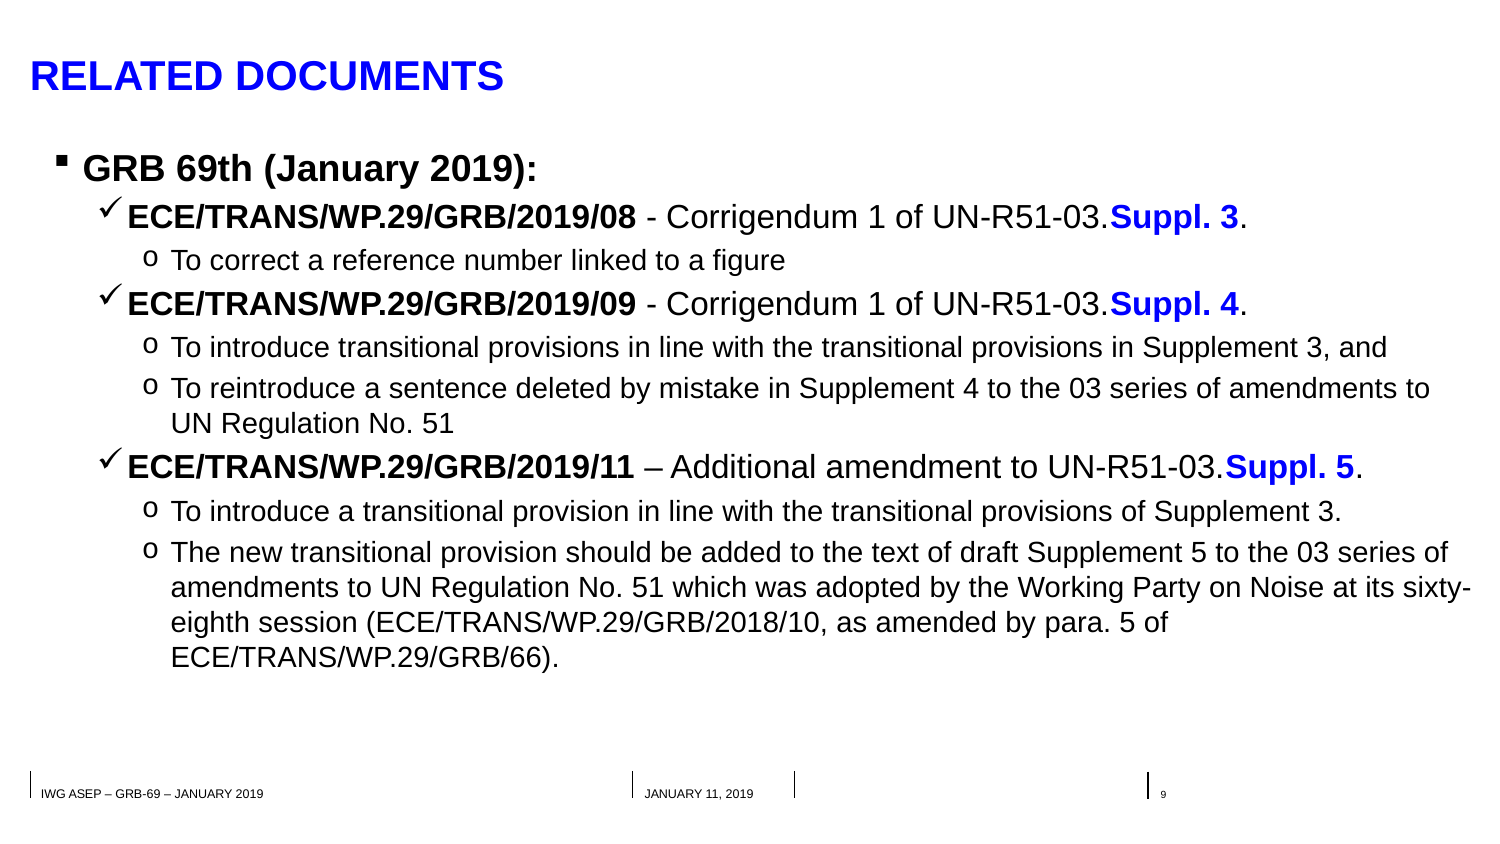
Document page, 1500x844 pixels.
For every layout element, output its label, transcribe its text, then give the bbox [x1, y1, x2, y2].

title RELATED DOCUMENTS [29, 48, 1471, 91]
list GRB 69th (January 2019): ECE/TRANS/WP.29/GRB/2019/08 - Corrigendum 1 of UN-R51-03.Suppl. 3. To correct a reference number linked to a figure ECE/TRANS/WP.29/GRB/2019/09 - Corrigendum 1 of UN-R51-03.Suppl. 4. To introduce transitional provisions in line with the transitional provisions in Supplement 3, and To reintroduce a sentence deleted by mistake in Supplement 4 to the 03 series of amendments to UN Regulation No. 51 ECE/TRANS/WP.29/GRB/2019/11 – Additional amendment to UN-R51-03.Suppl. 5. To introduce a transitional provision in line with the transitional provisions of Supplement 3. The new transitional provision should be added to the text of draft Supplement 5 to the 03 series of amendments to UN Regulation No. 51 which was adopted by the Working Party on Noise at its sixty-eighth session (ECE/TRANS/WP.29/GRB/2018/10, as amended by para. 5 of ECE/TRANS/WP.29/GRB/66). [53, 143, 1480, 757]
